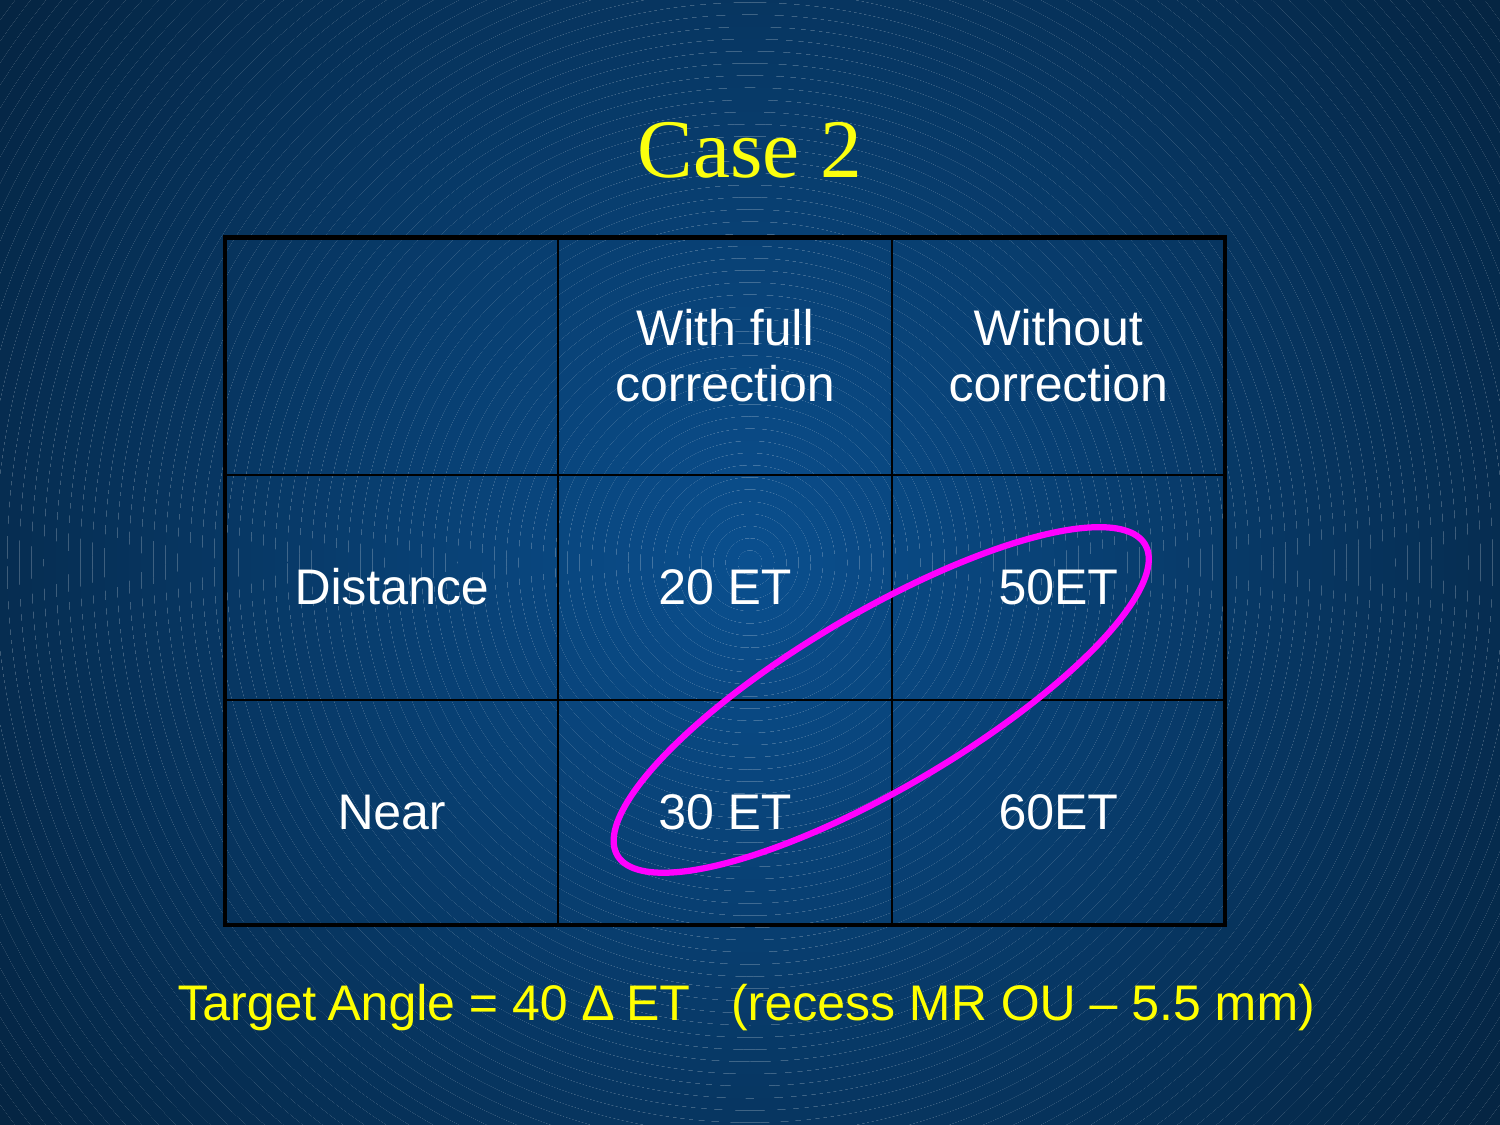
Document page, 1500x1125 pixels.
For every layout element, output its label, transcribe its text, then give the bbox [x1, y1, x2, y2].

table_header Without correction [893, 240, 1223, 474]
text_box [613, 527, 1149, 873]
table_cell 30 ET [559, 701, 891, 923]
text_box Target Angle = 40 Δ ET (recess MR OU – 5.5 mm) [162, 962, 1339, 1038]
table_cell Distance [227, 476, 557, 699]
table_header With full correction [559, 240, 891, 474]
table_cell 60ET [893, 701, 1223, 923]
table_cell Near [227, 701, 557, 923]
table_cell 50ET [893, 476, 1223, 699]
table_header [227, 240, 557, 474]
table_cell 20 ET [559, 476, 891, 699]
title Case 2 [249, 50, 1250, 238]
